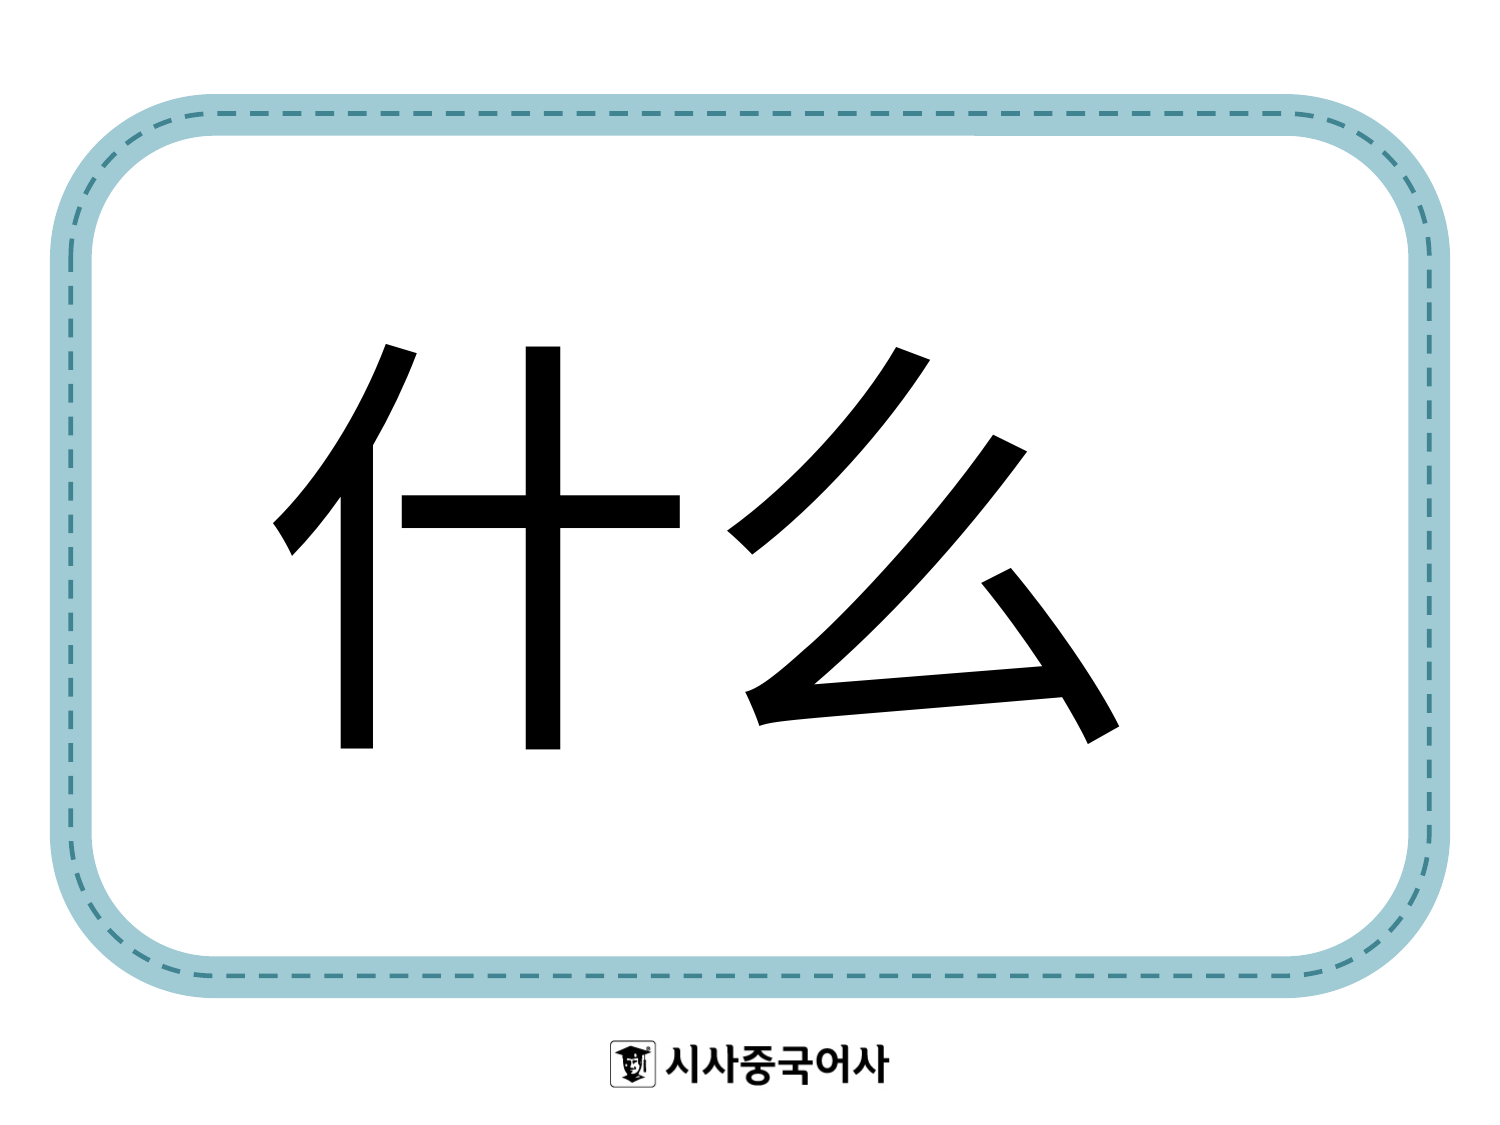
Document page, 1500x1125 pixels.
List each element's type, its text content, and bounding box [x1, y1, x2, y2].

text_box 什么 [145, 189, 1354, 853]
picture [602, 1034, 898, 1094]
